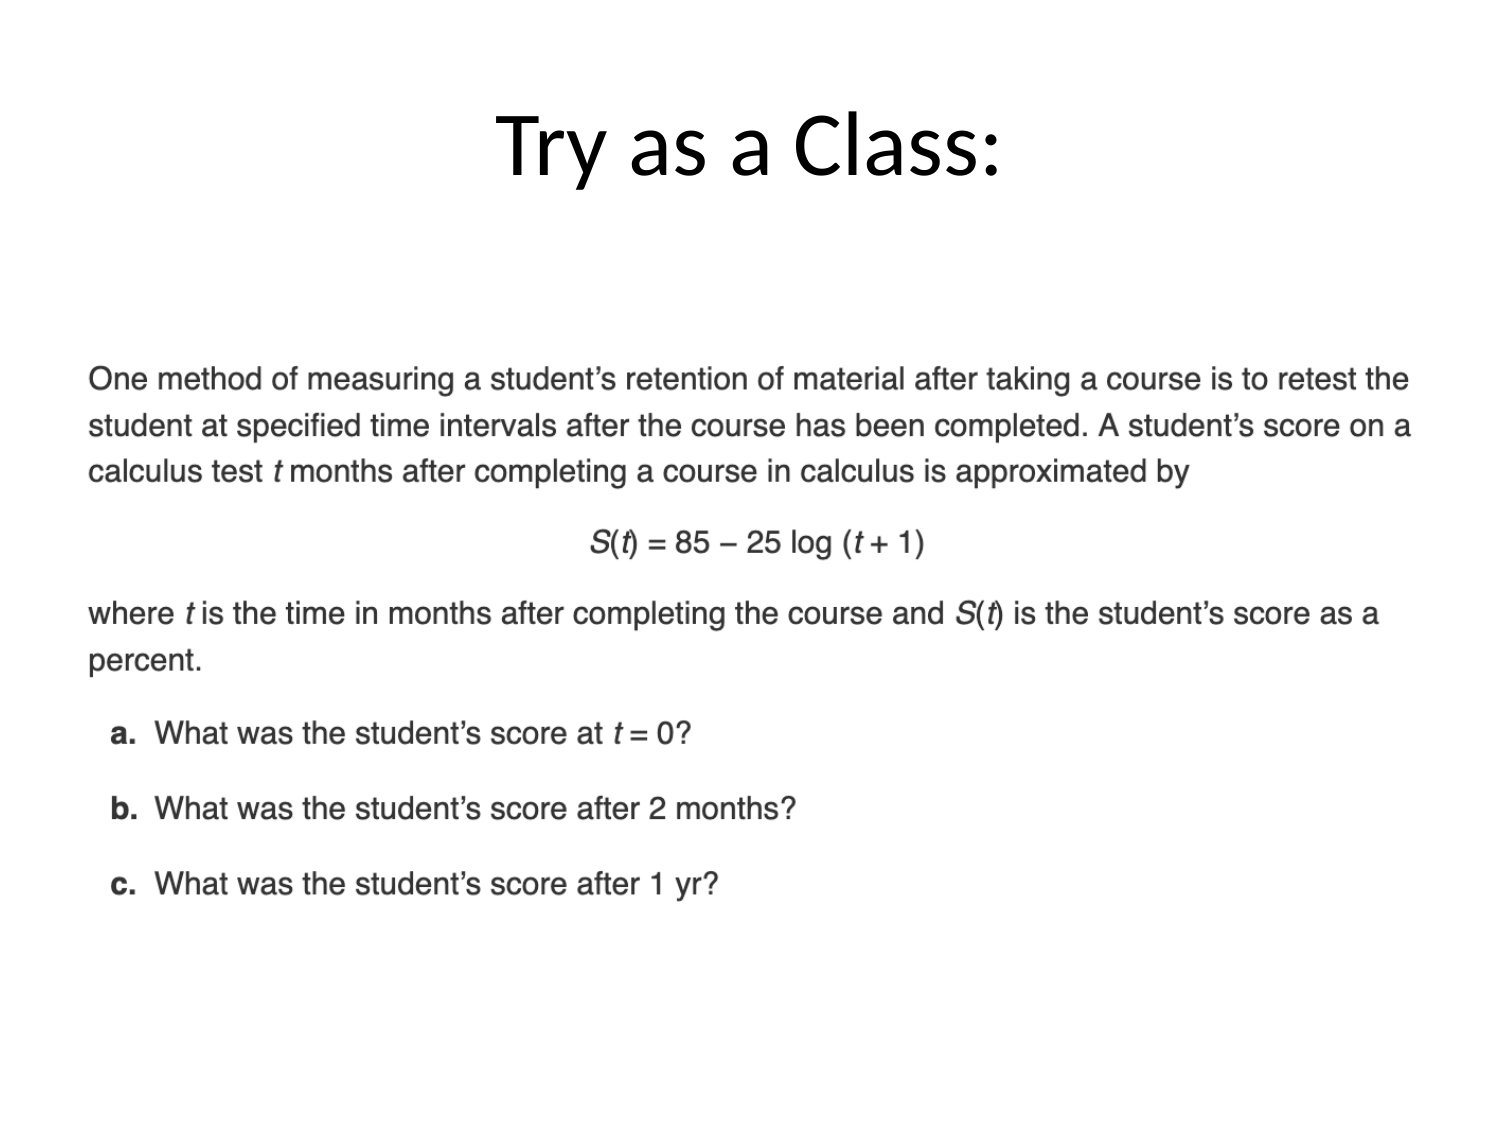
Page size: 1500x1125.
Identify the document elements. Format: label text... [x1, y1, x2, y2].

title Try as a Class: [75, 45, 1425, 233]
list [74, 262, 1426, 1006]
